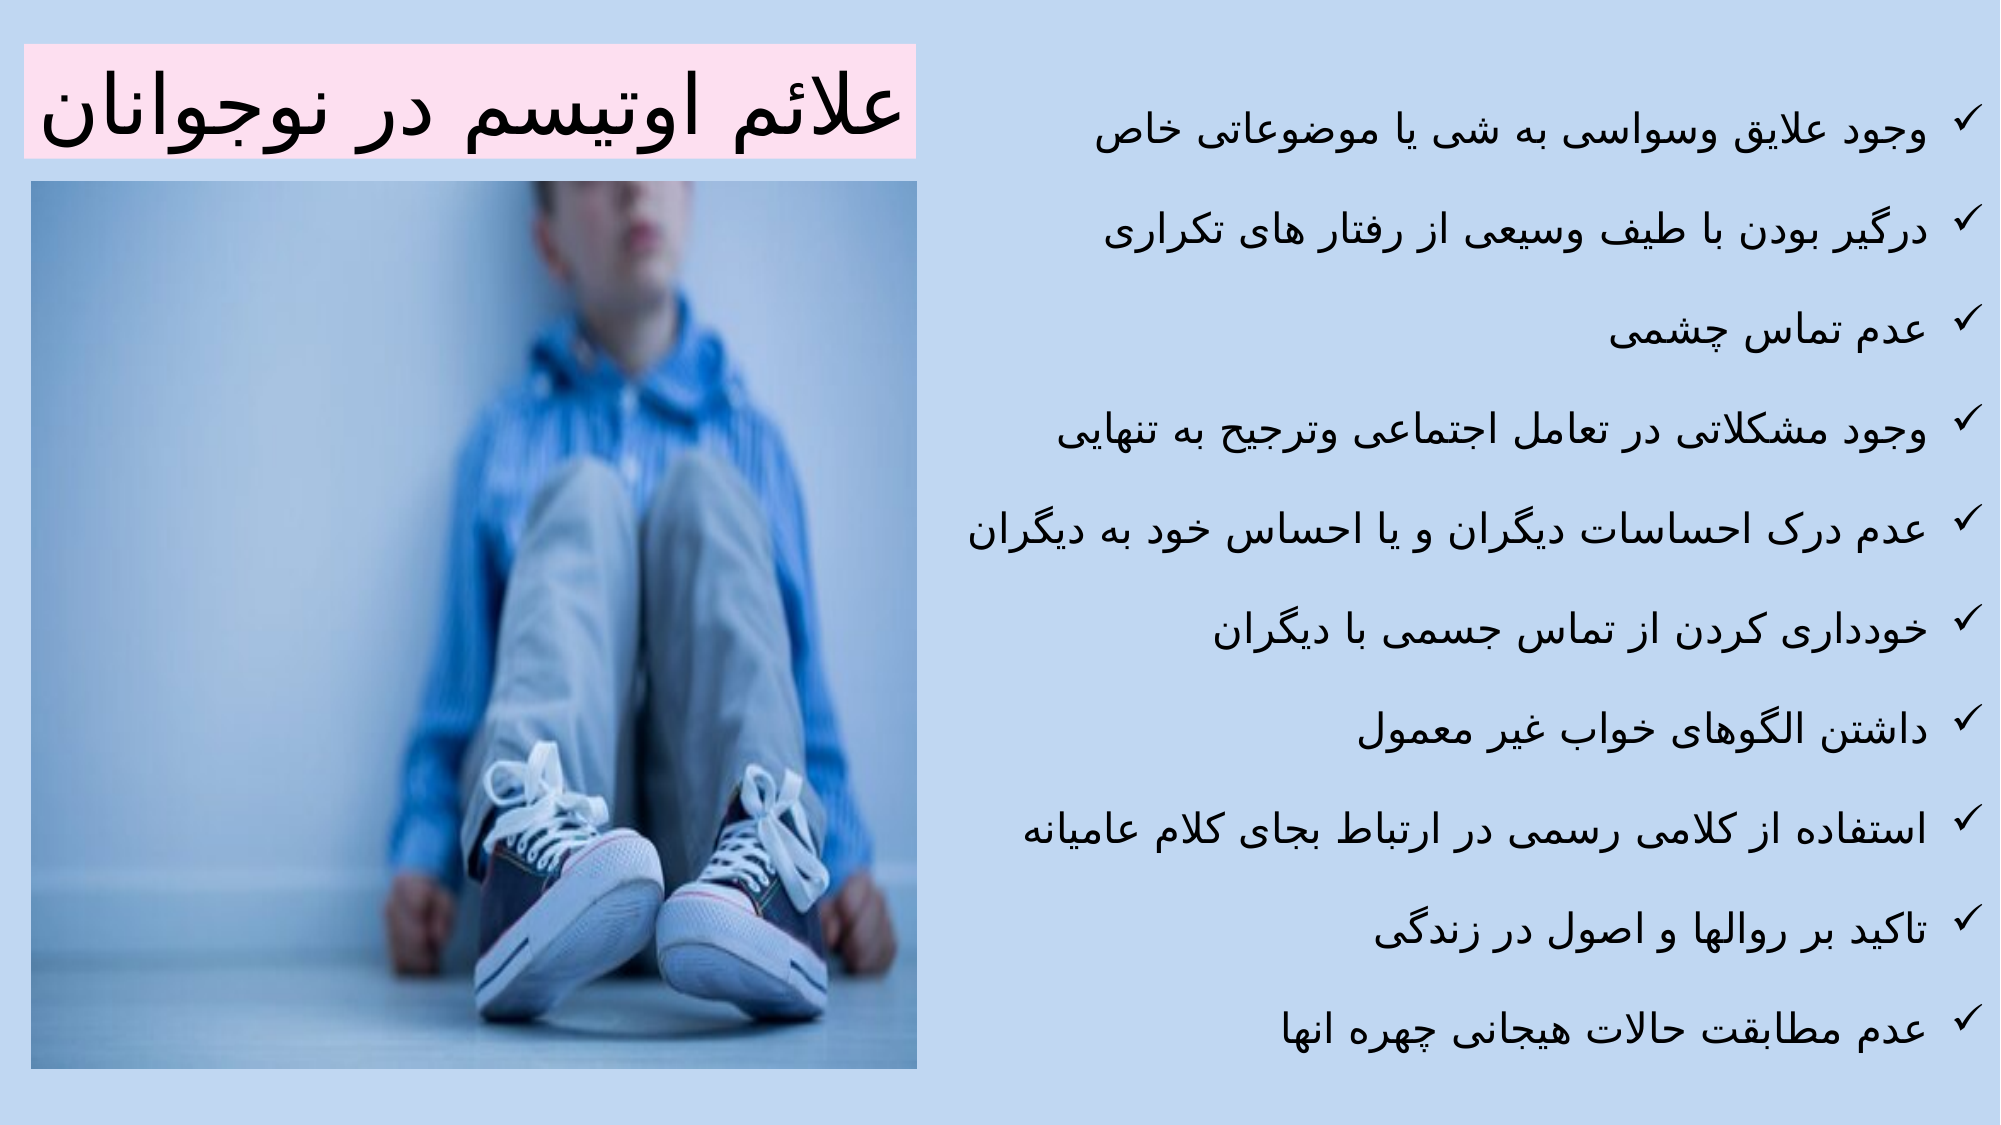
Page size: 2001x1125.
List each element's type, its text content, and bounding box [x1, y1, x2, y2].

text_box وجود علایق وسواسی به شی یا موضوعاتی خاص درگیر بودن با طیف وسیعی از رفتار های تکراری عدم تماس چشمی وجود مشکلاتی در تعامل اجتماعی وترجیح به تنهایی عدم درک احساسات دیگران و یا احساس خود به دیگران خودداری کردن از تماس جسمی با دیگران داشتن الگوهای خواب غیر معمول استفاده از کلامی رسمی در ارتباط بجای کلام عامیانه تاکید بر روالها و اصول در زندگی عدم مطابقت حالات هیجانی چهره انها [916, 43, 2000, 1060]
picture [31, 181, 917, 1069]
text_box علائم اوتیسم در نوجوانان [24, 43, 916, 159]
